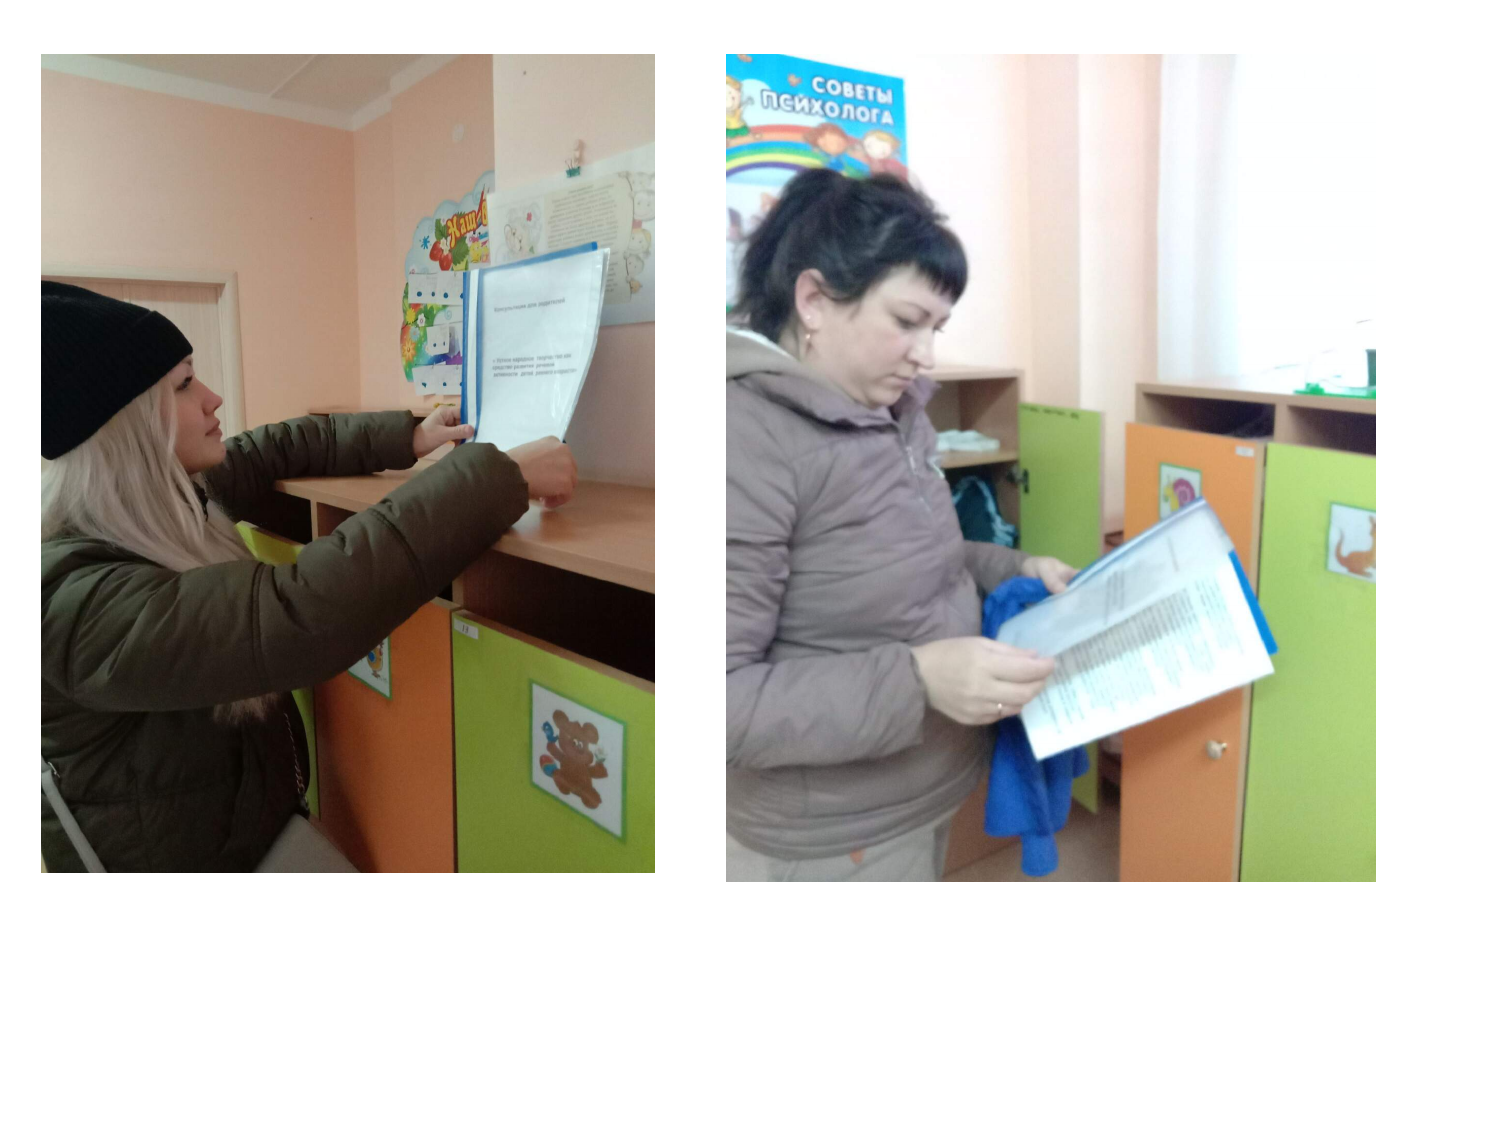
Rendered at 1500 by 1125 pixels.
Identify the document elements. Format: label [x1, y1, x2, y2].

picture [726, 54, 1377, 882]
picture [41, 54, 655, 873]
